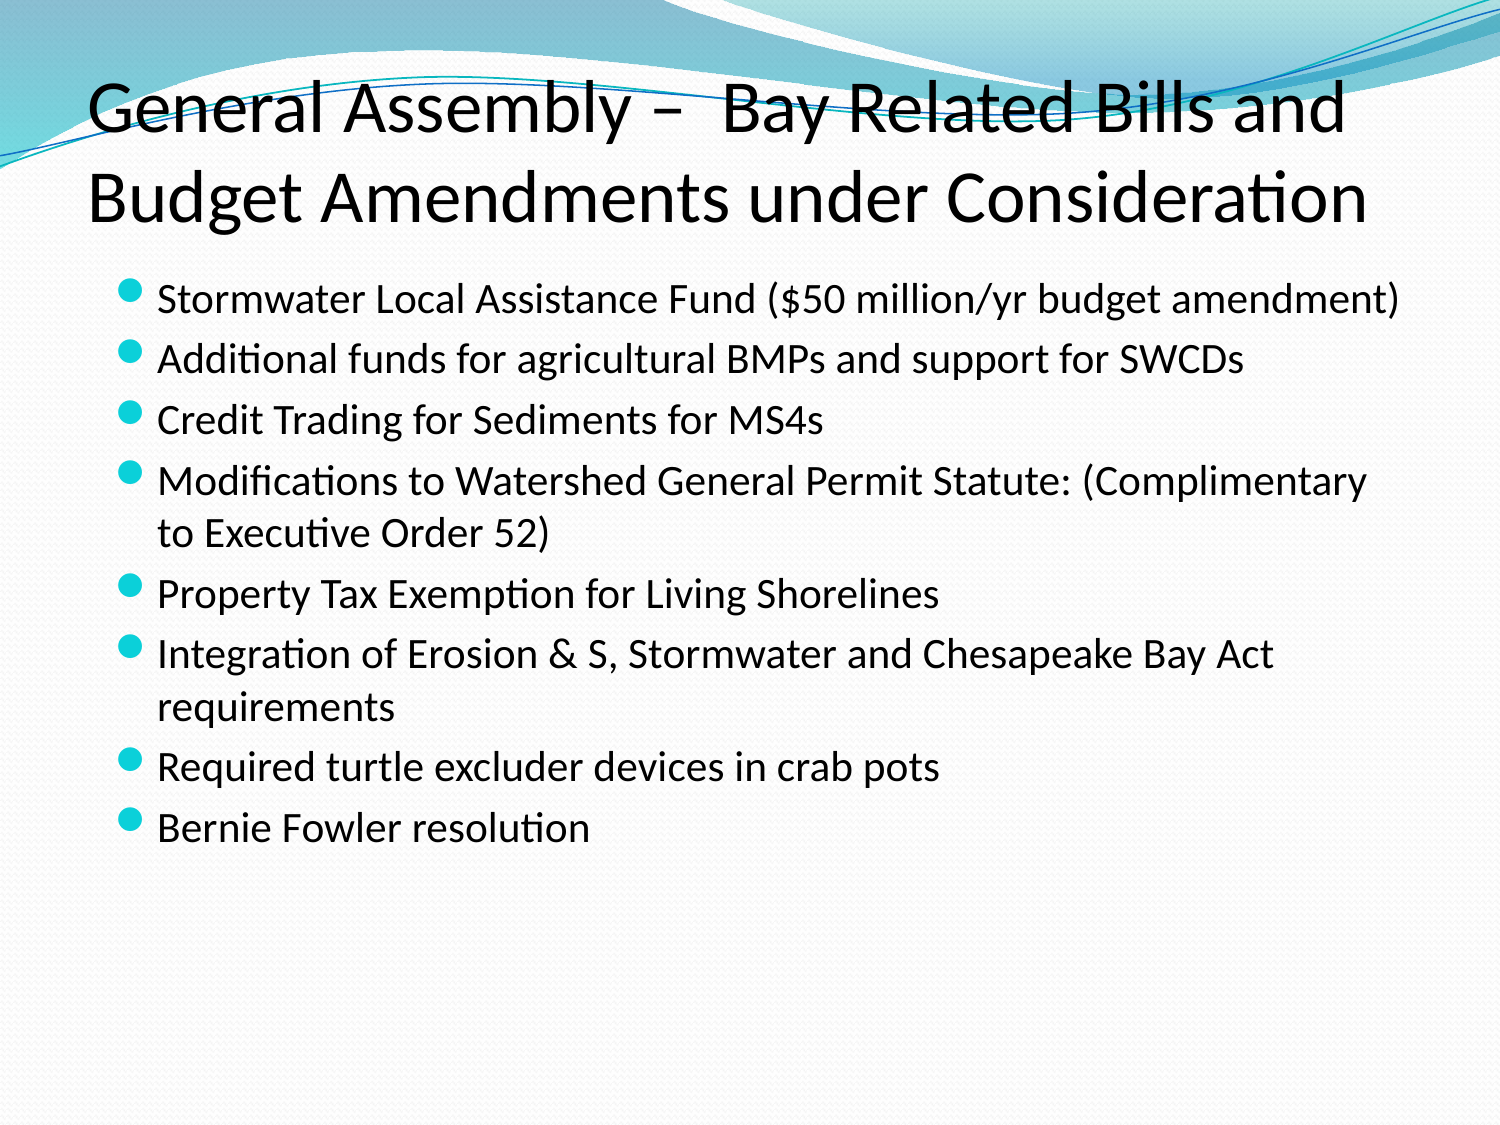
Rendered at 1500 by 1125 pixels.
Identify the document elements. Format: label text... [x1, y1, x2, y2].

list Stormwater Local Assistance Fund ($50 million/yr budget amendment) Additional funds for agricultural BMPs and support for SWCDs Credit Trading for Sediments for MS4s Modifications to Watershed General Permit Statute: (Complimentary to Executive Order 52) Property Tax Exemption for Living Shorelines Integration of Erosion & S, Stormwater and Chesapeake Bay Act requirements Required turtle excluder devices in crab pots Bernie Fowler resolution [99, 262, 1425, 893]
title General Assembly – Bay Related Bills and Budget Amendments under Consideration [87, 99, 1413, 238]
